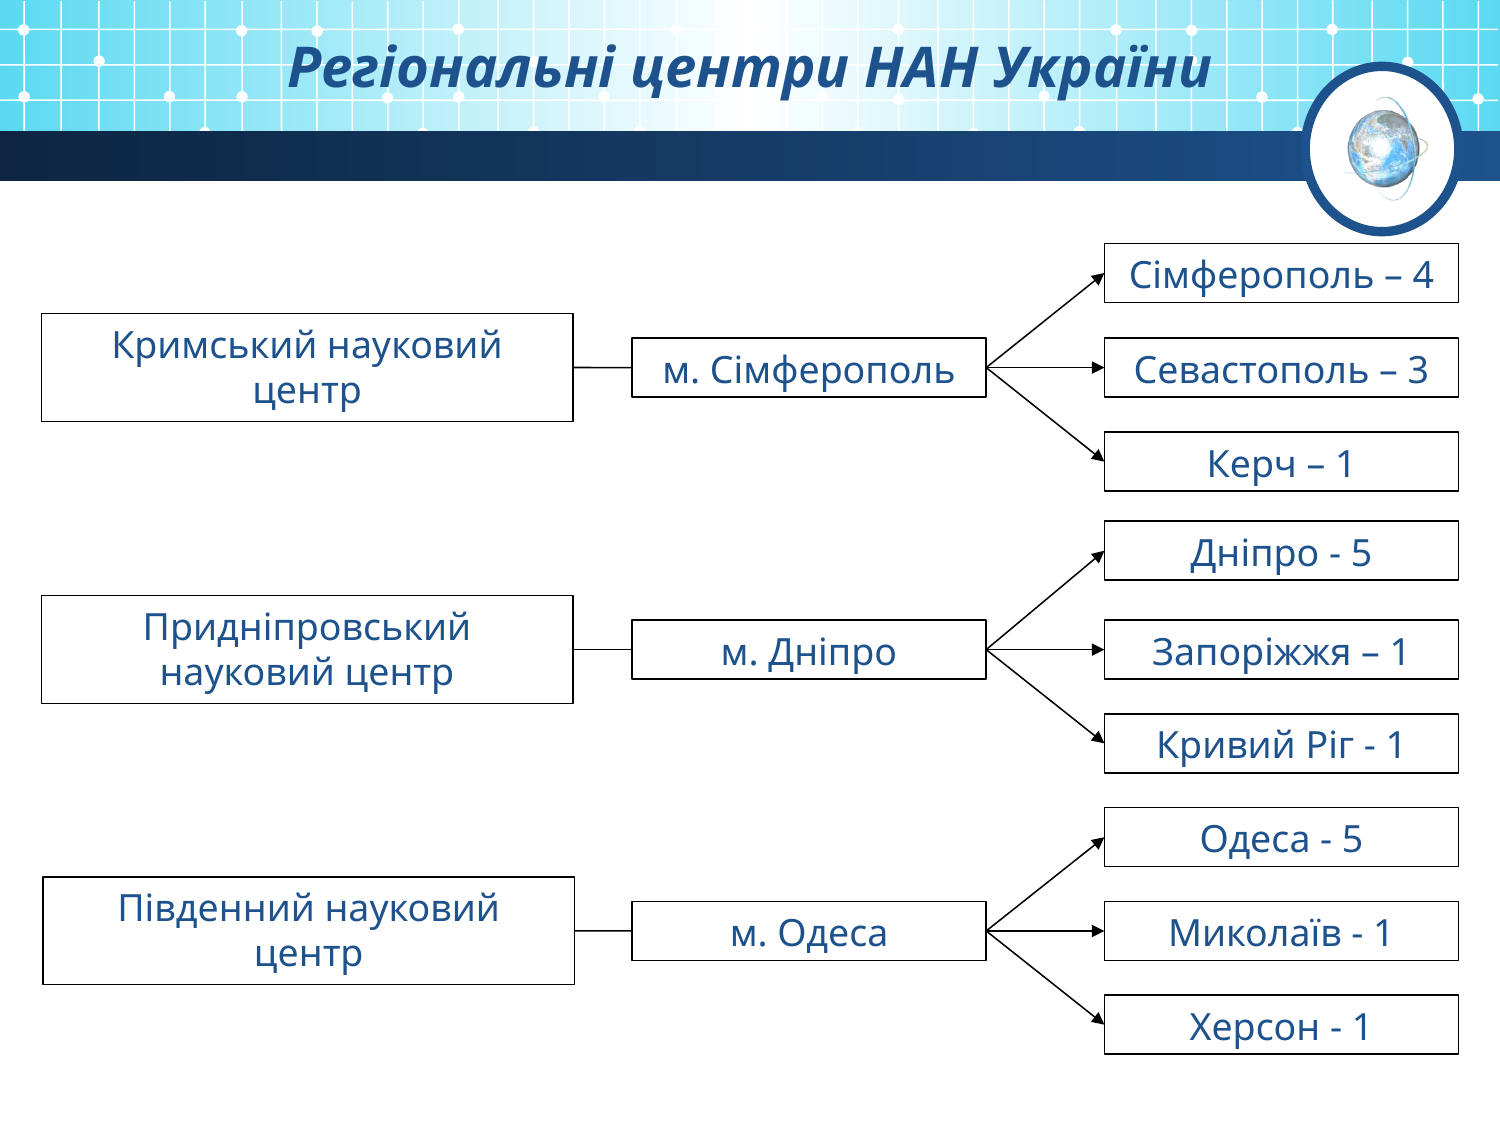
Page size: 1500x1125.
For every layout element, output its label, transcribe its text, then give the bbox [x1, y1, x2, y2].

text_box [985, 649, 1105, 744]
text_box м. Одеса [631, 901, 980, 961]
text_box Південний науковий центр [42, 876, 575, 985]
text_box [985, 837, 1105, 930]
text_box Севастополь – 3 [1109, 338, 1459, 398]
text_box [985, 550, 1105, 648]
text_box Керч – 1 [1104, 432, 1459, 492]
picture [1310, 130, 1454, 226]
title Регіональні центри НАН України [0, 0, 1500, 130]
text_box Сімферополь – 4 [1104, 243, 1459, 303]
text_box м. Сімферополь [631, 338, 980, 398]
text_box м. Дніпро [631, 620, 980, 679]
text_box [985, 930, 1105, 1025]
text_box Запоріжжя – 1 [1109, 620, 1459, 679]
text_box Кримський науковий центр [41, 313, 573, 422]
text_box Одеса - 5 [1104, 807, 1459, 867]
text_box Миколаїв - 1 [1109, 901, 1459, 961]
text_box Херсон - 1 [1104, 995, 1459, 1055]
text_box Дніпро - 5 [1104, 521, 1459, 581]
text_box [985, 272, 1105, 366]
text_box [985, 367, 1105, 462]
text_box Кривий Ріг - 1 [1104, 713, 1459, 773]
text_box Придніпровський науковий центр [41, 595, 573, 704]
